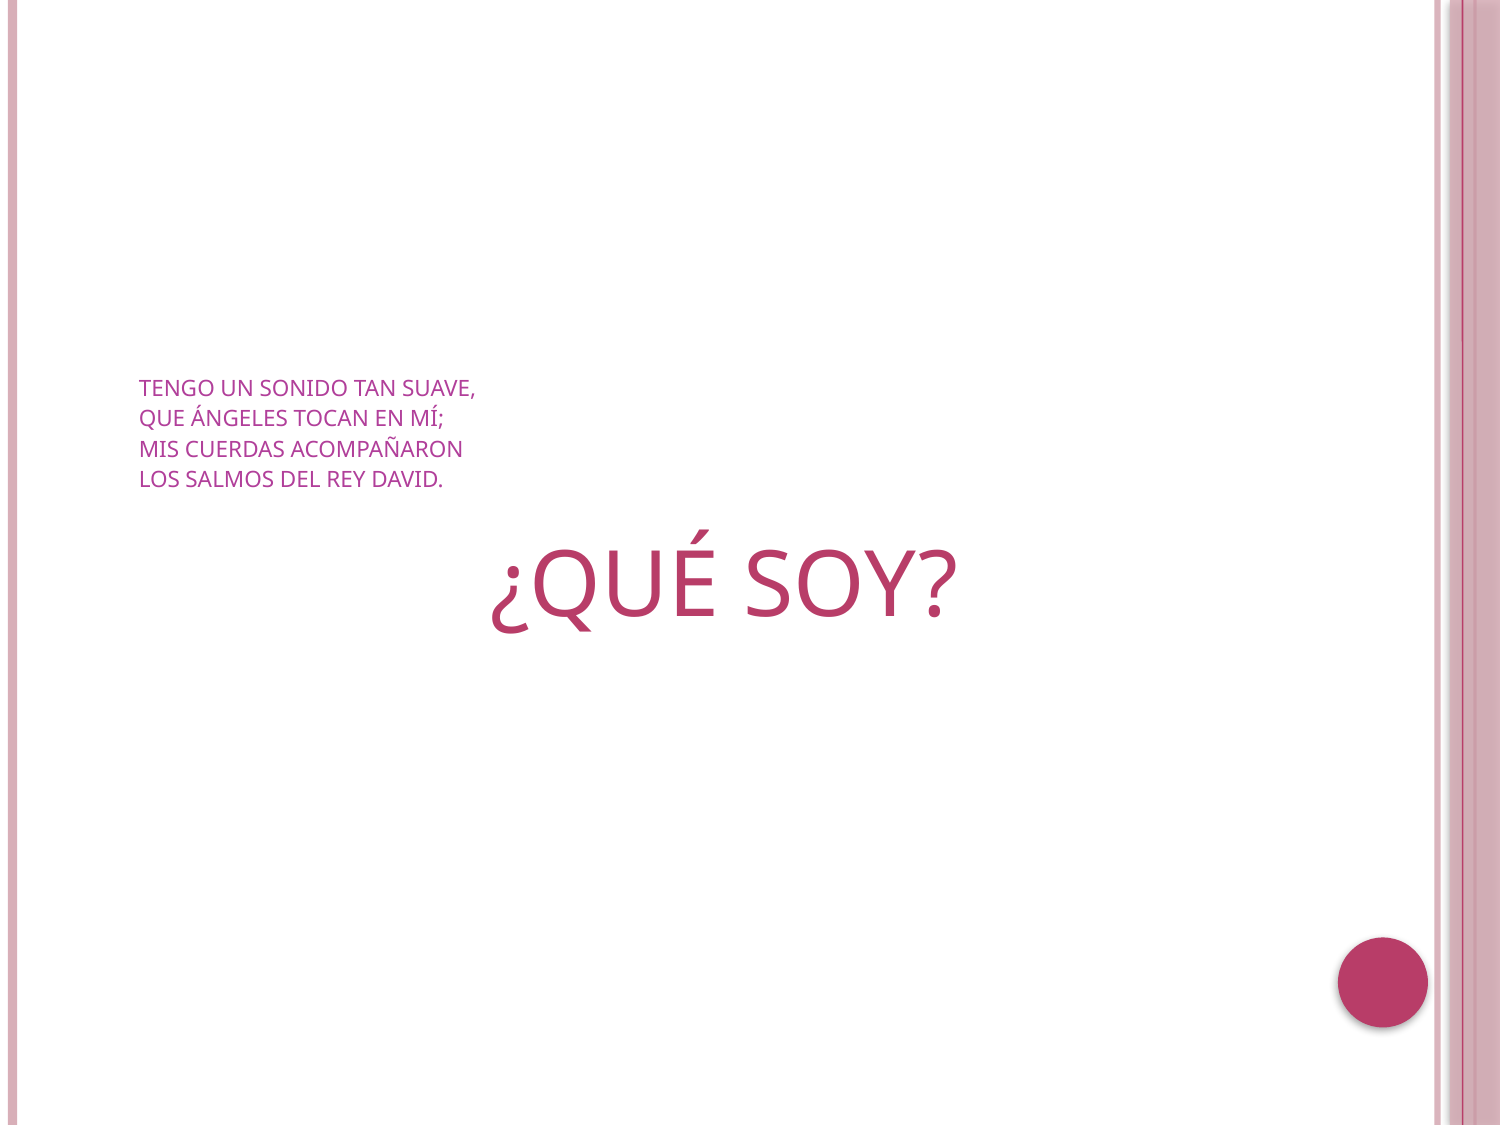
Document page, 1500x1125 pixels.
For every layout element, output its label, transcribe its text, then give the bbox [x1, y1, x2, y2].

title Tengo un sonido tan suave, que ángeles tocan en mí; mis cuerdas acompañaron los salmos del rey David. [123, 361, 1188, 444]
list ¿QUÉ SOY? [75, 444, 1300, 1062]
